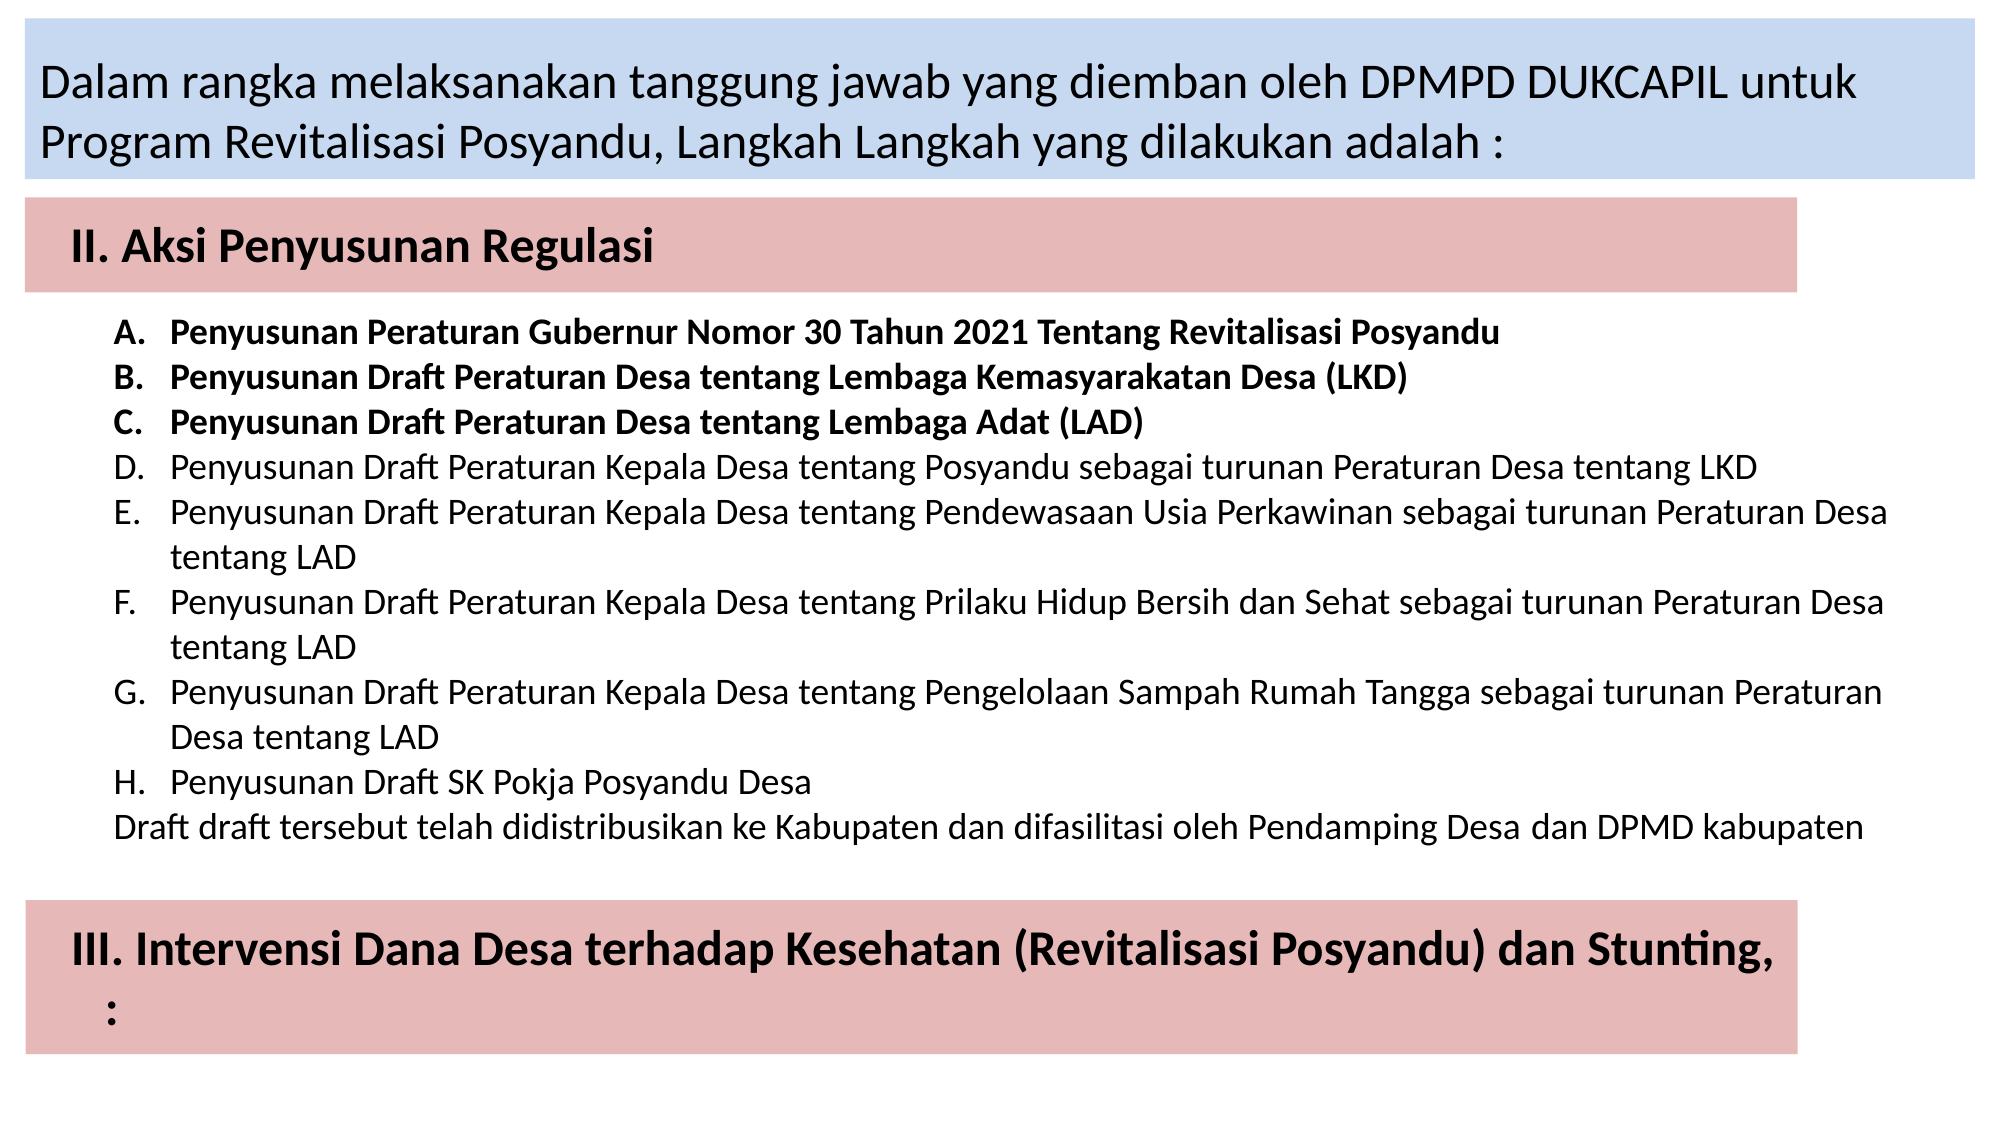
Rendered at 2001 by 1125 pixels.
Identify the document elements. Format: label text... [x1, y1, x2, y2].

text_box III. Intervensi Dana Desa terhadap Kesehatan (Revitalisasi Posyandu) dan Stunting, : [25, 900, 1798, 1055]
list II. Aksi Penyusunan Regulasi [24, 197, 1798, 293]
title Dalam rangka melaksanakan tanggung jawab yang diemban oleh DPMPD DUKCAPIL untuk Program Revitalisasi Posyandu, Langkah Langkah yang dilakukan adalah : [24, 18, 1975, 180]
list Penyusunan Peraturan Gubernur Nomor 30 Tahun 2021 Tentang Revitalisasi Posyandu Penyusunan Draft Peraturan Desa tentang Lembaga Kemasyarakatan Desa (LKD) Penyusunan Draft Peraturan Desa tentang Lembaga Adat (LAD) Penyusunan Draft Peraturan Kepala Desa tentang Posyandu sebagai turunan Peraturan Desa tentang LKD Penyusunan Draft Peraturan Kepala Desa tentang Pendewasaan Usia Perkawinan sebagai turunan Peraturan Desa tentang LAD Penyusunan Draft Peraturan Kepala Desa tentang Prilaku Hidup Bersih dan Sehat sebagai turunan Peraturan Desa tentang LAD Penyusunan Draft Peraturan Kepala Desa tentang Pengelolaan Sampah Rumah Tangga sebagai turunan Peraturan Desa tentang LAD Penyusunan Draft SK Pokja Posyandu Desa Draft draft tersebut telah didistribusikan ke Kabupaten dan difasilitasi oleh Pendamping Desa dan DPMD kabupaten [68, 292, 1975, 881]
